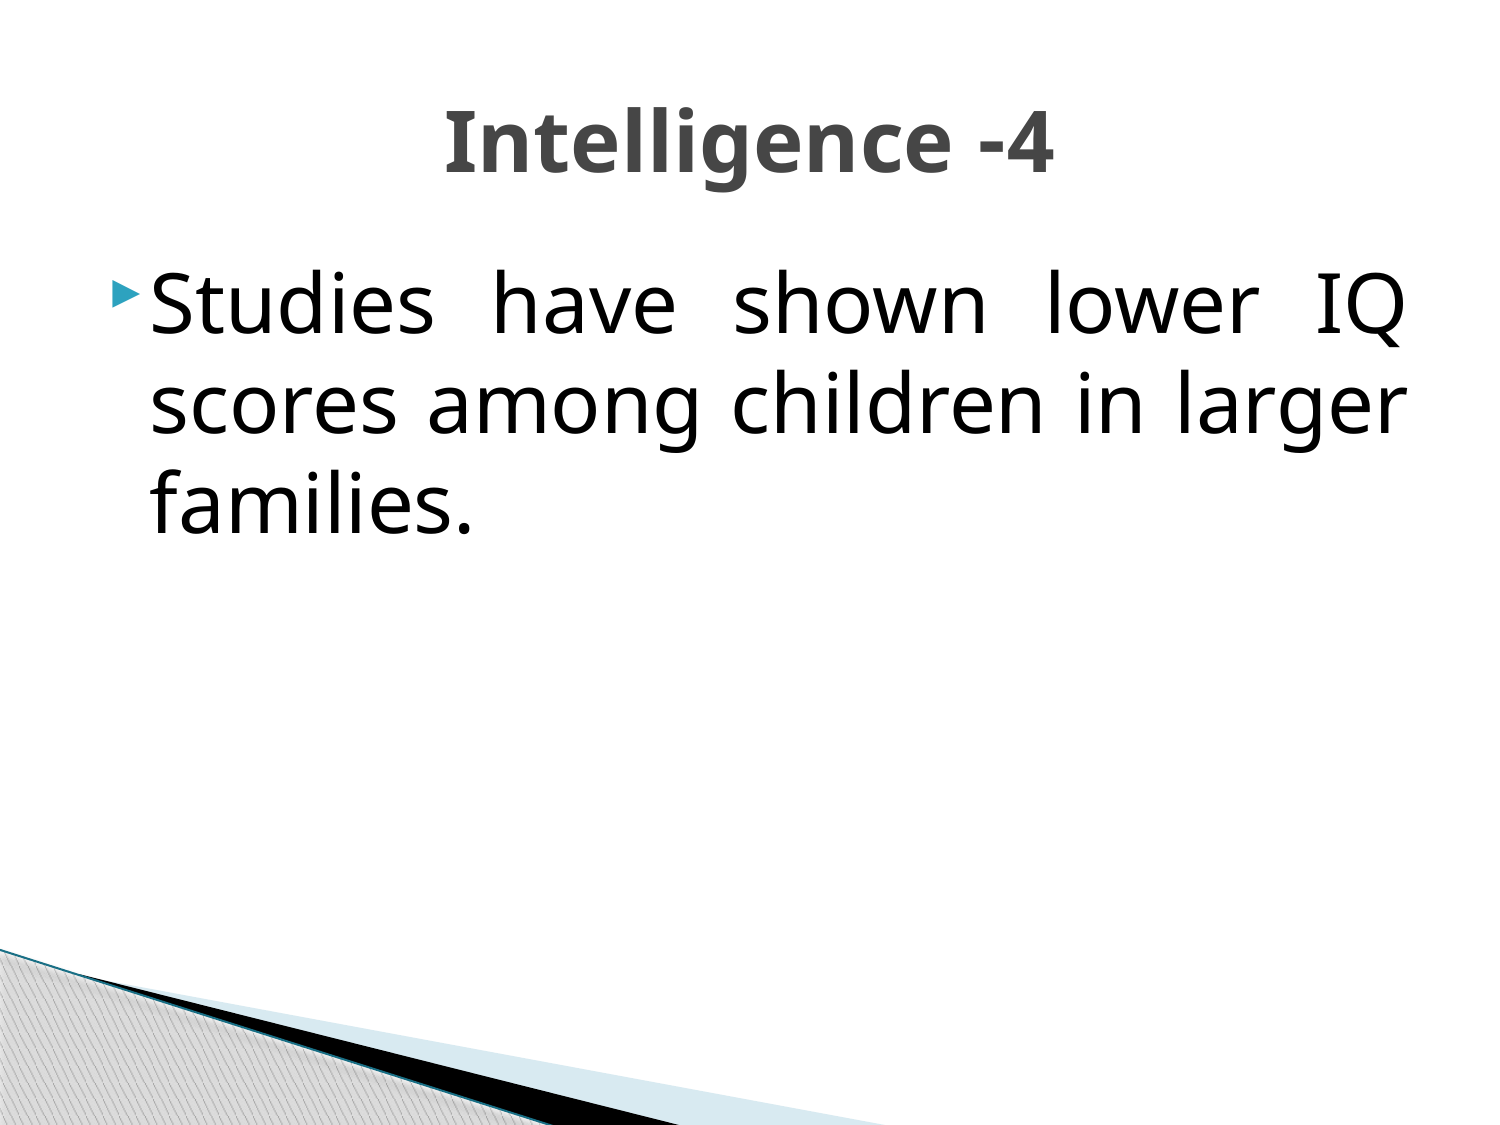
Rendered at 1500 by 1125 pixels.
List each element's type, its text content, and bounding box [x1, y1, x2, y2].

list Studies have shown lower IQ scores among children in larger families. [75, 243, 1425, 986]
title 4- Intelligence [75, 45, 1425, 233]
